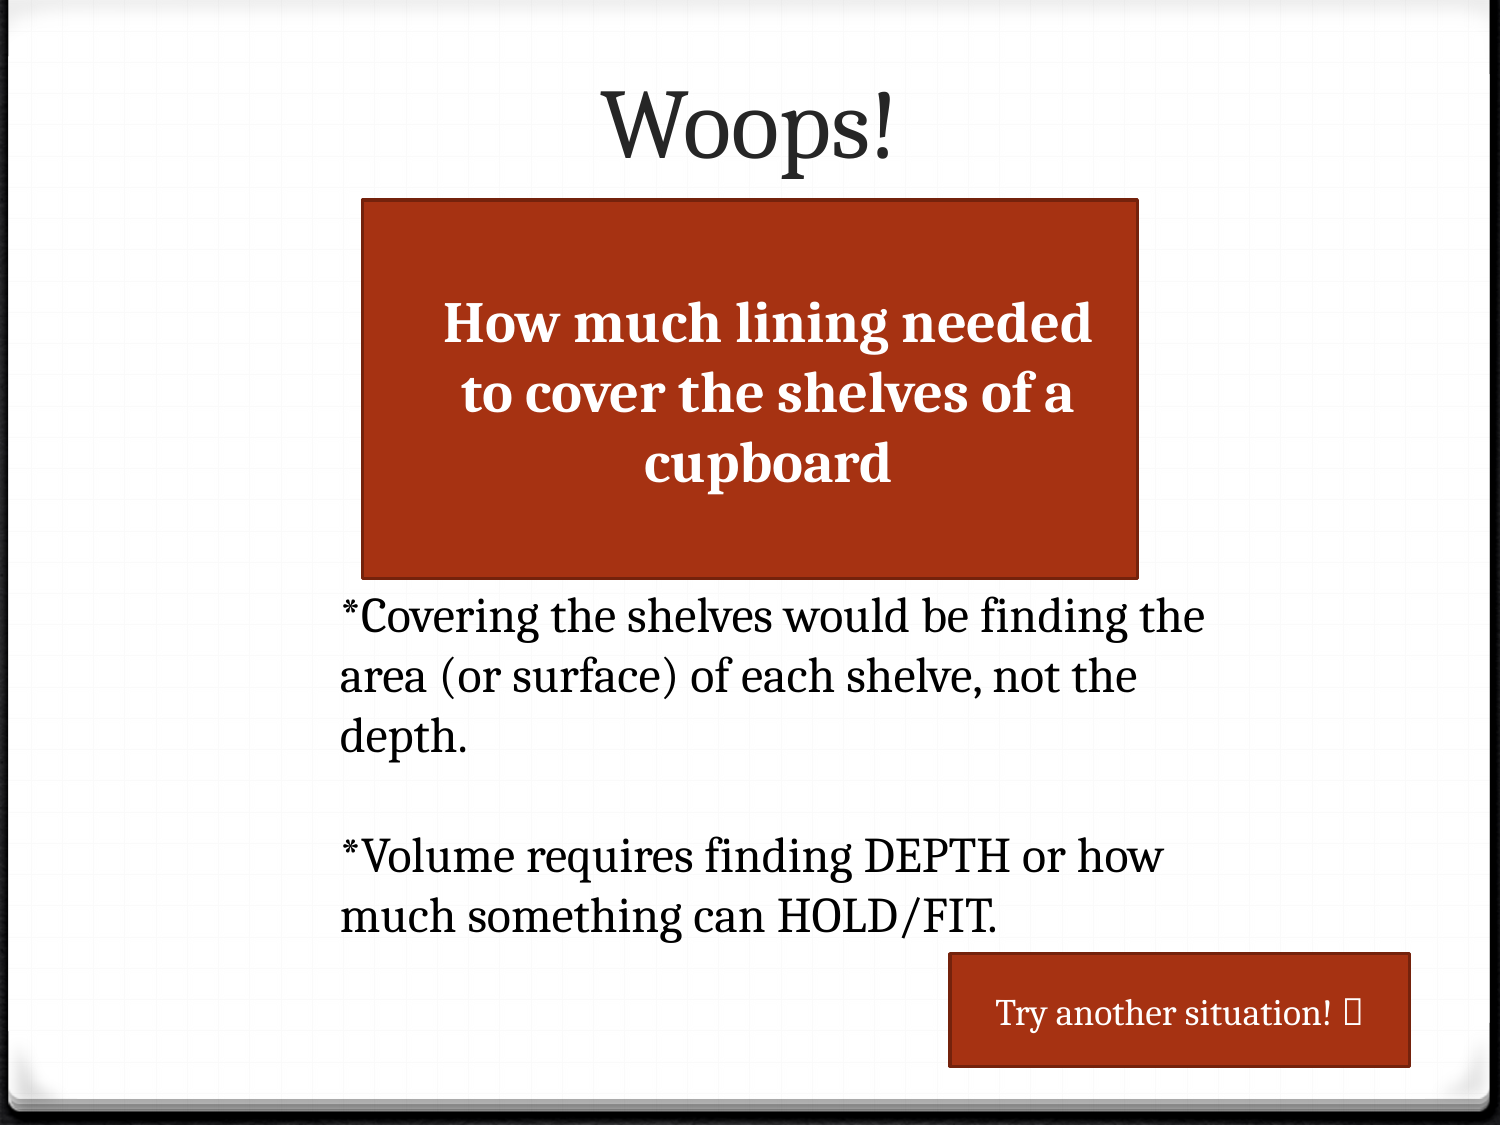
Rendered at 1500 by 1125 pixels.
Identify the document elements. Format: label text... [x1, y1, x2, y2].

title Woops! [90, 0, 1410, 237]
picture [0, 0, 1500, 1125]
text_box *Covering the shelves would be finding the area (or surface) of each shelve, not the depth. *Volume requires finding DEPTH or how much something can HOLD/FIT. [324, 574, 1275, 950]
list How much lining needed to cover the shelves of a cupboard [361, 198, 1139, 574]
text_box Try another situation!  [948, 952, 1411, 1068]
